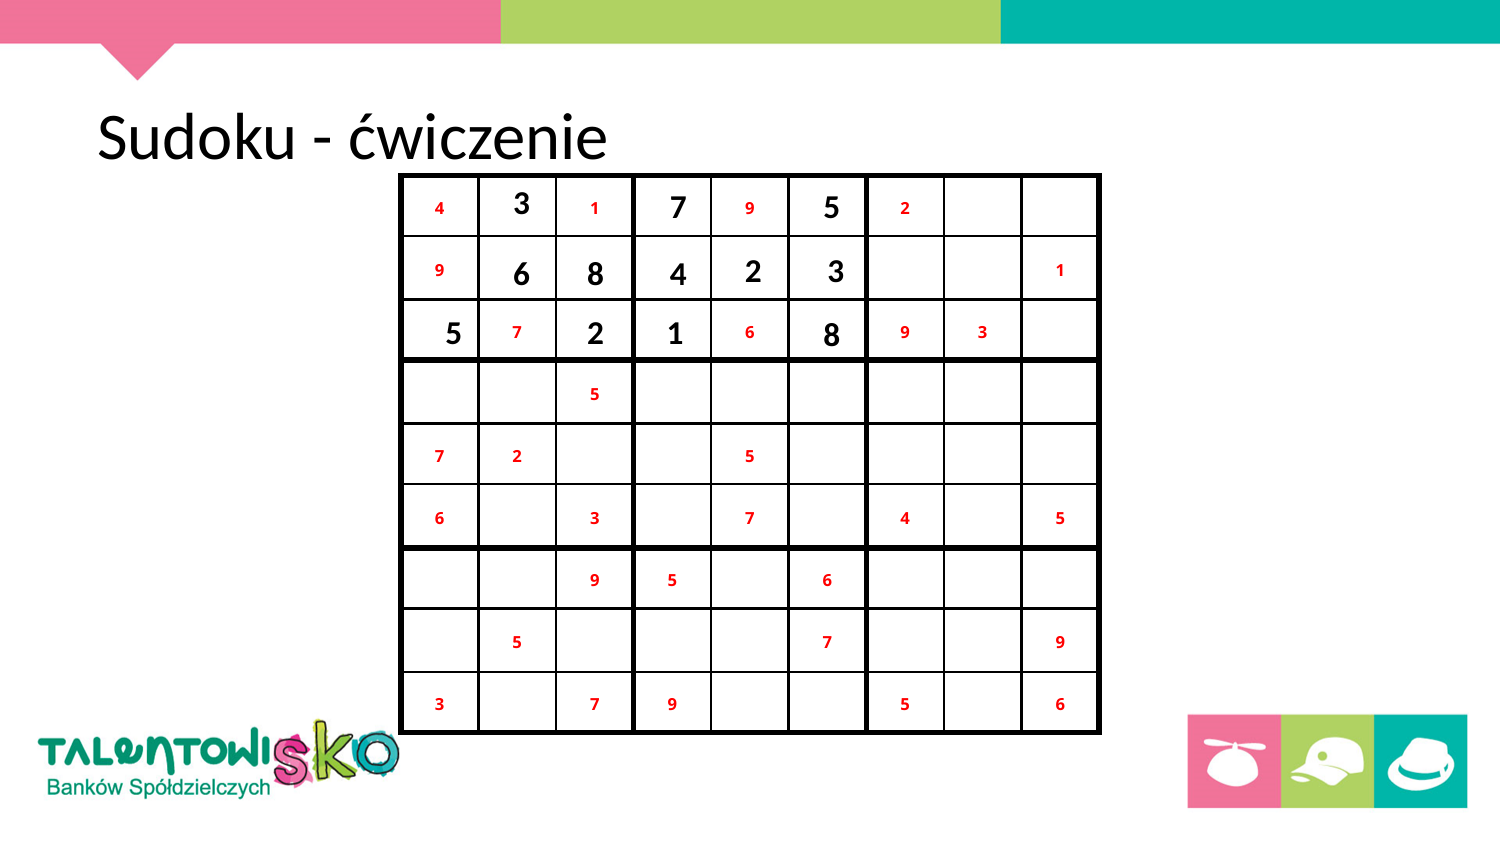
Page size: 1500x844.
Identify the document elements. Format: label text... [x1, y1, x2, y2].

table_cell [557, 237, 631, 298]
text_box 1 [641, 309, 702, 354]
table_cell 4 [869, 485, 943, 545]
table_cell [712, 363, 787, 422]
text_box 8 [798, 310, 859, 355]
table_cell [945, 363, 1020, 422]
table_cell 7 [712, 485, 787, 545]
table_cell [945, 485, 1020, 545]
table_cell [480, 237, 555, 298]
table_cell [790, 237, 864, 298]
table_cell [404, 610, 477, 671]
table_cell [1023, 301, 1096, 357]
table_cell 5 [869, 673, 943, 730]
table_cell 9 [869, 301, 943, 357]
table_cell [945, 551, 1020, 607]
table_cell [945, 610, 1020, 671]
picture [0, 0, 1500, 844]
table_cell [557, 301, 631, 357]
table_cell [869, 551, 943, 607]
table_cell [790, 363, 864, 422]
table_cell 3 [945, 301, 1020, 357]
table_cell 6 [790, 551, 864, 607]
table_cell [480, 363, 555, 422]
table_cell [790, 301, 864, 357]
table_cell 6 [404, 485, 477, 545]
table_cell [636, 425, 710, 483]
title Sudoku - ćwiczenie [75, 91, 632, 175]
table_header [790, 178, 864, 235]
table_cell [1023, 425, 1096, 483]
table_cell [636, 363, 710, 422]
text_box 2 [720, 247, 781, 291]
table_cell 7 [790, 610, 864, 671]
table_cell [945, 237, 1020, 298]
text_box 5 [420, 309, 481, 354]
table_cell [712, 551, 787, 607]
table_cell 9 [636, 673, 710, 730]
table_cell [945, 673, 1020, 730]
table_header [480, 178, 555, 235]
table_cell [404, 551, 477, 607]
text_box 5 [798, 183, 859, 228]
table_header 9 [712, 178, 787, 235]
table_cell [869, 425, 943, 483]
text_box 2 [562, 309, 623, 354]
table_cell 3 [404, 673, 477, 730]
table_header [1023, 178, 1096, 235]
table_header 2 [869, 178, 943, 235]
table_cell [945, 425, 1020, 483]
table_cell [404, 301, 477, 357]
table_header 4 [404, 178, 477, 235]
table_cell [557, 425, 631, 483]
table_cell 9 [404, 237, 477, 298]
table_cell 9 [1023, 610, 1096, 671]
text_box 3 [802, 247, 863, 291]
table_header [636, 178, 710, 235]
table_cell [636, 610, 710, 671]
table_cell [636, 301, 710, 357]
table_cell 7 [480, 301, 555, 357]
table_cell [480, 551, 555, 607]
text_box 3 [488, 179, 549, 223]
table_cell [790, 425, 864, 483]
table_cell [712, 610, 787, 671]
table_cell 6 [712, 301, 787, 357]
table_cell [869, 610, 943, 671]
table_header 1 [557, 178, 631, 235]
table_cell 5 [557, 363, 631, 422]
table_cell 1 [1023, 237, 1096, 298]
table_cell [1023, 363, 1096, 422]
table_cell [712, 237, 787, 298]
text_box 4 [644, 250, 705, 294]
text_box 7 [644, 183, 705, 228]
text_box 8 [562, 250, 623, 294]
text_box 6 [488, 250, 549, 294]
table_cell [869, 363, 943, 422]
table_cell [790, 485, 864, 545]
table_cell [557, 610, 631, 671]
table_cell 5 [1023, 485, 1096, 545]
table_cell 9 [557, 551, 631, 607]
table_cell 5 [712, 425, 787, 483]
table_cell 6 [1023, 673, 1096, 730]
table_cell [636, 237, 710, 298]
table_cell [480, 673, 555, 730]
table_cell 7 [404, 425, 477, 483]
table_cell [869, 237, 943, 298]
table_cell [480, 485, 555, 545]
table_cell 2 [480, 425, 555, 483]
table_cell [1023, 551, 1096, 607]
table_header [945, 178, 1020, 235]
table_cell 7 [557, 673, 631, 730]
table_cell 5 [480, 610, 555, 671]
table_cell 3 [557, 485, 631, 545]
table_cell [790, 673, 864, 730]
table_cell [712, 673, 787, 730]
table_cell [636, 485, 710, 545]
table_cell 5 [636, 551, 710, 607]
table_cell [404, 363, 477, 422]
